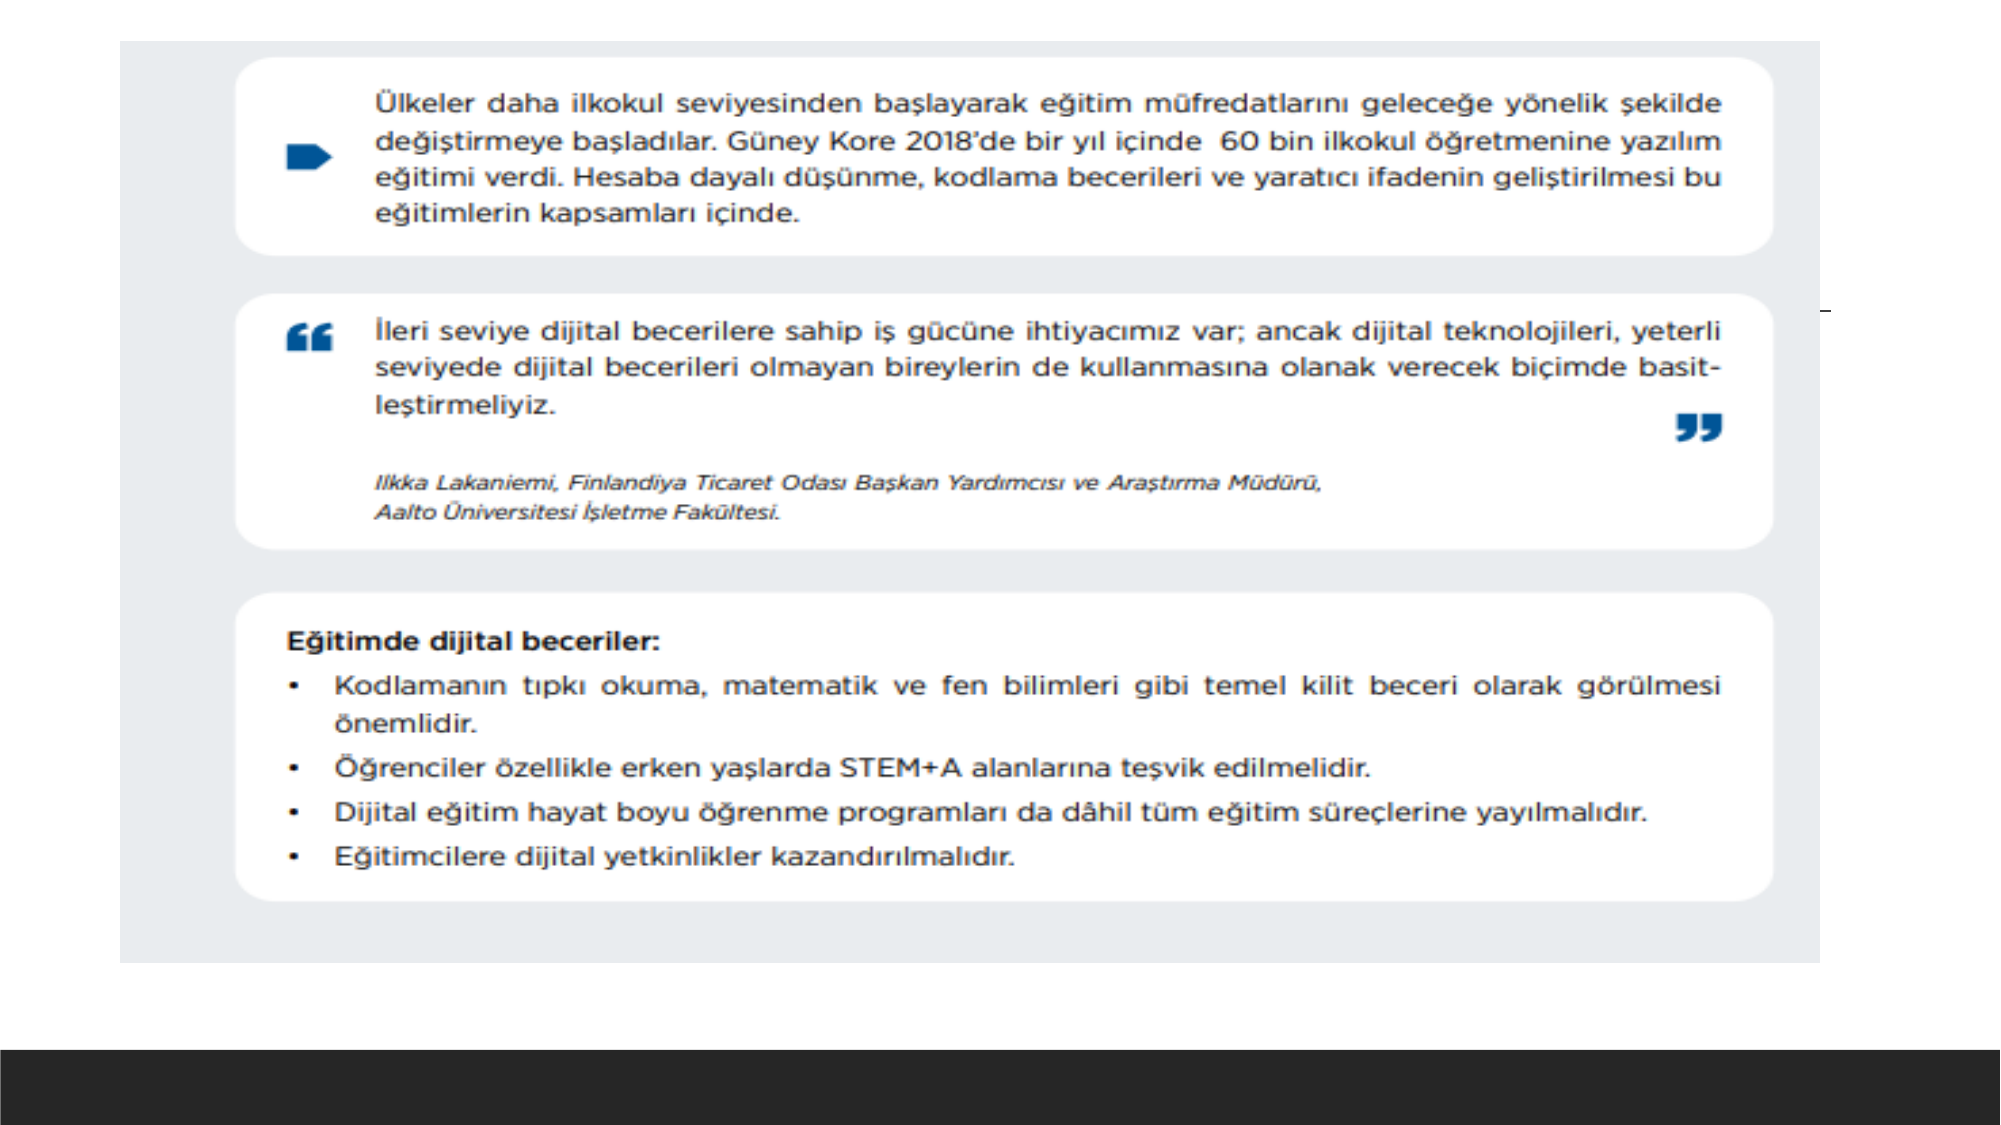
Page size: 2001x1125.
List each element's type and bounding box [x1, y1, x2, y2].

picture [119, 40, 1821, 964]
